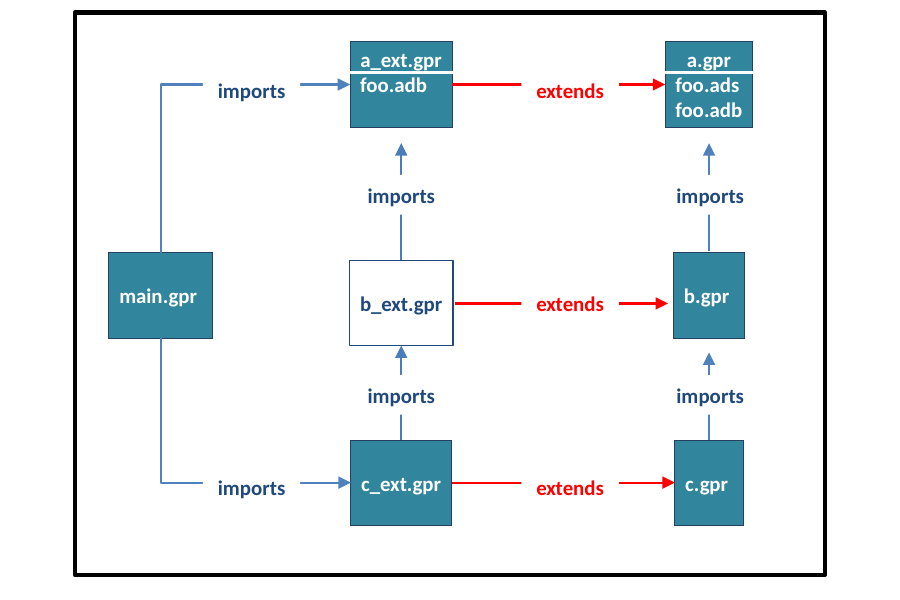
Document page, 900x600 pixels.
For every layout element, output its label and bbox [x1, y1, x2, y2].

text_box [170, 82, 332, 263]
text_box [182, 331, 320, 514]
text_box [73, 10, 827, 577]
